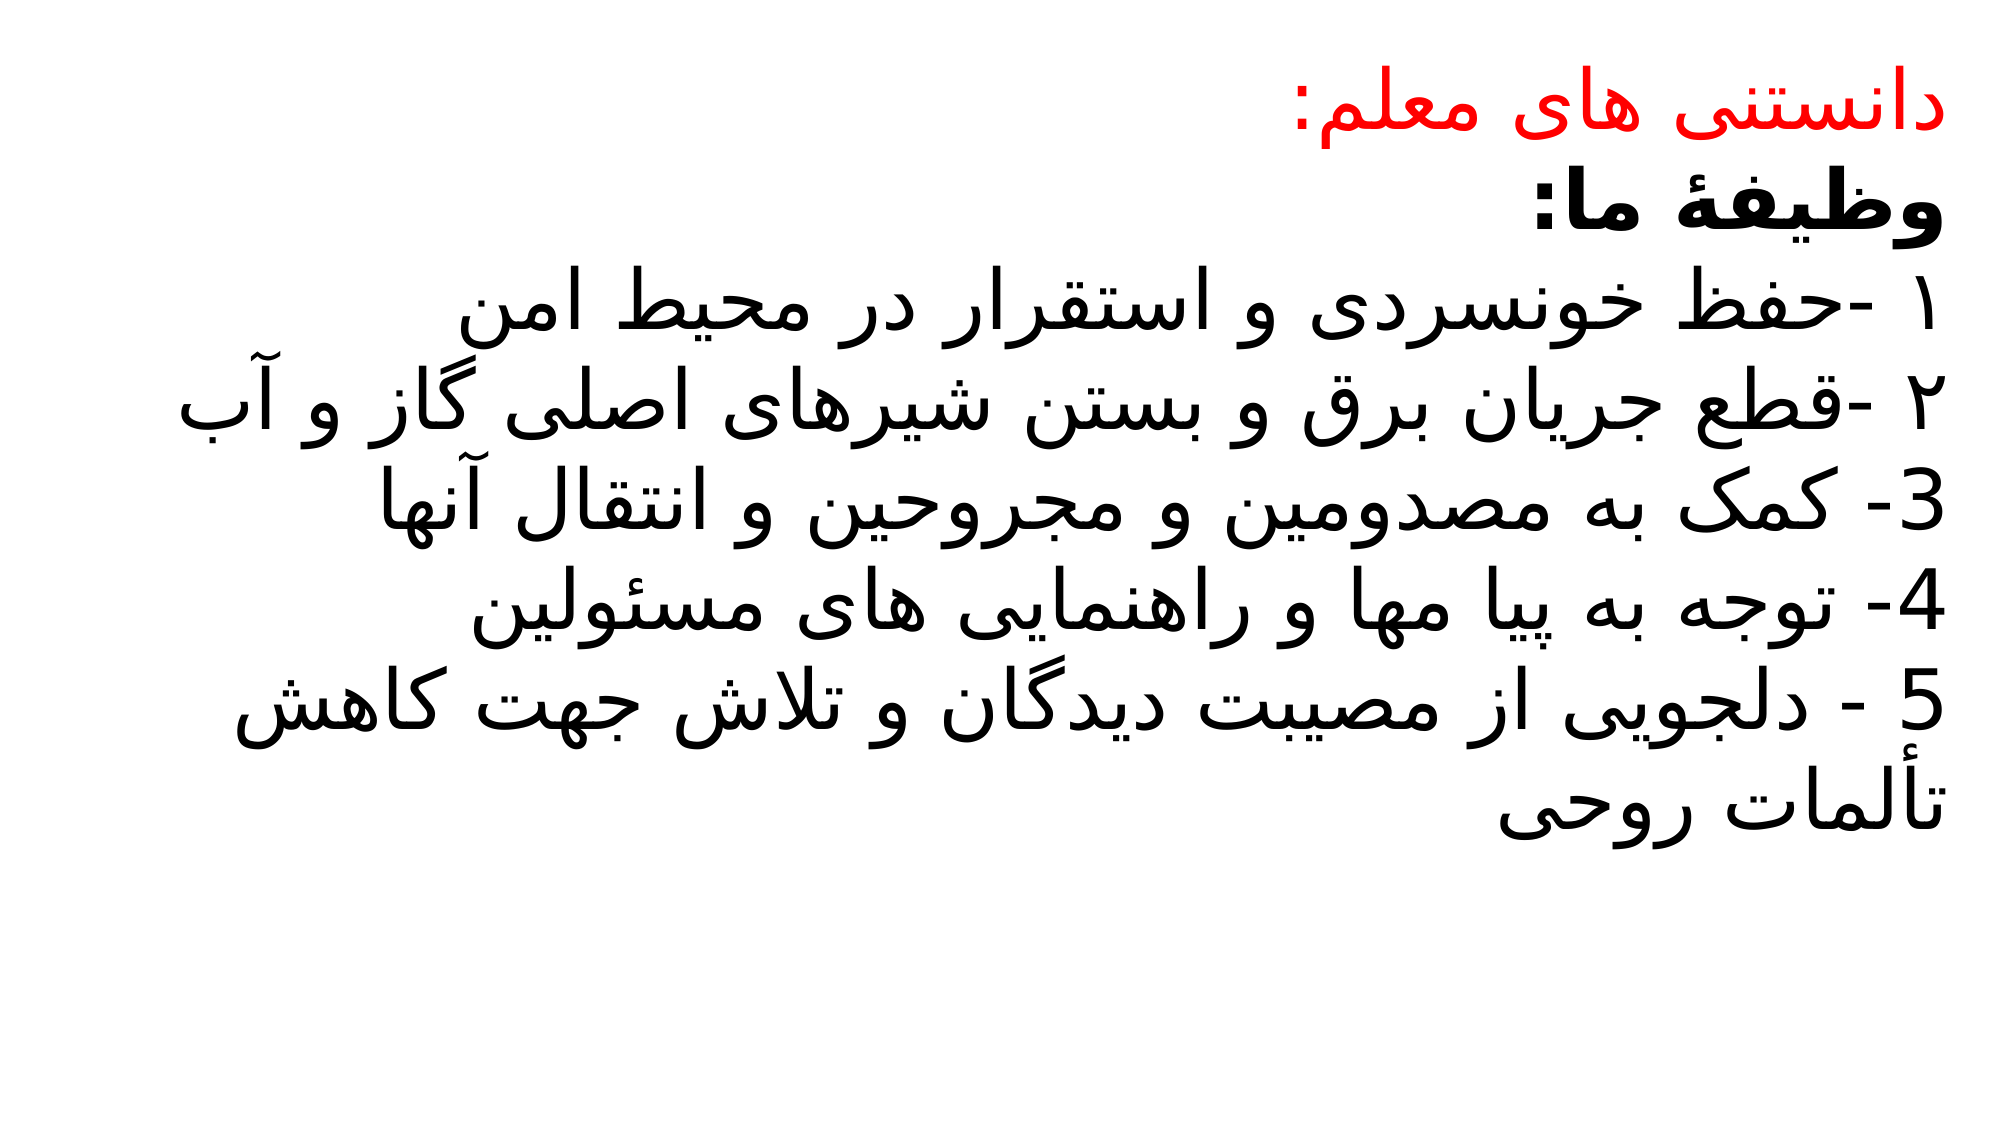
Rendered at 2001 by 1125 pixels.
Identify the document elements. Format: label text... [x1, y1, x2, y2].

text_box دانستنی های معلم: وظیفۀ ما: ١ -حفظ خونسردی و استقرار در محیط امن ٢ -قطع جریان برق و بستن شیرهای اصلی گاز و آب 3- کمک به مصدومین و مجروحین و انتقال آنها 4- توجه به پیا مها و راهنمایی های مسئولین 5 - دلجویی از مصیبت دیدگان و تلاش جهت کاهش تألمات روحی [87, 38, 1964, 854]
picture [87, 737, 423, 828]
